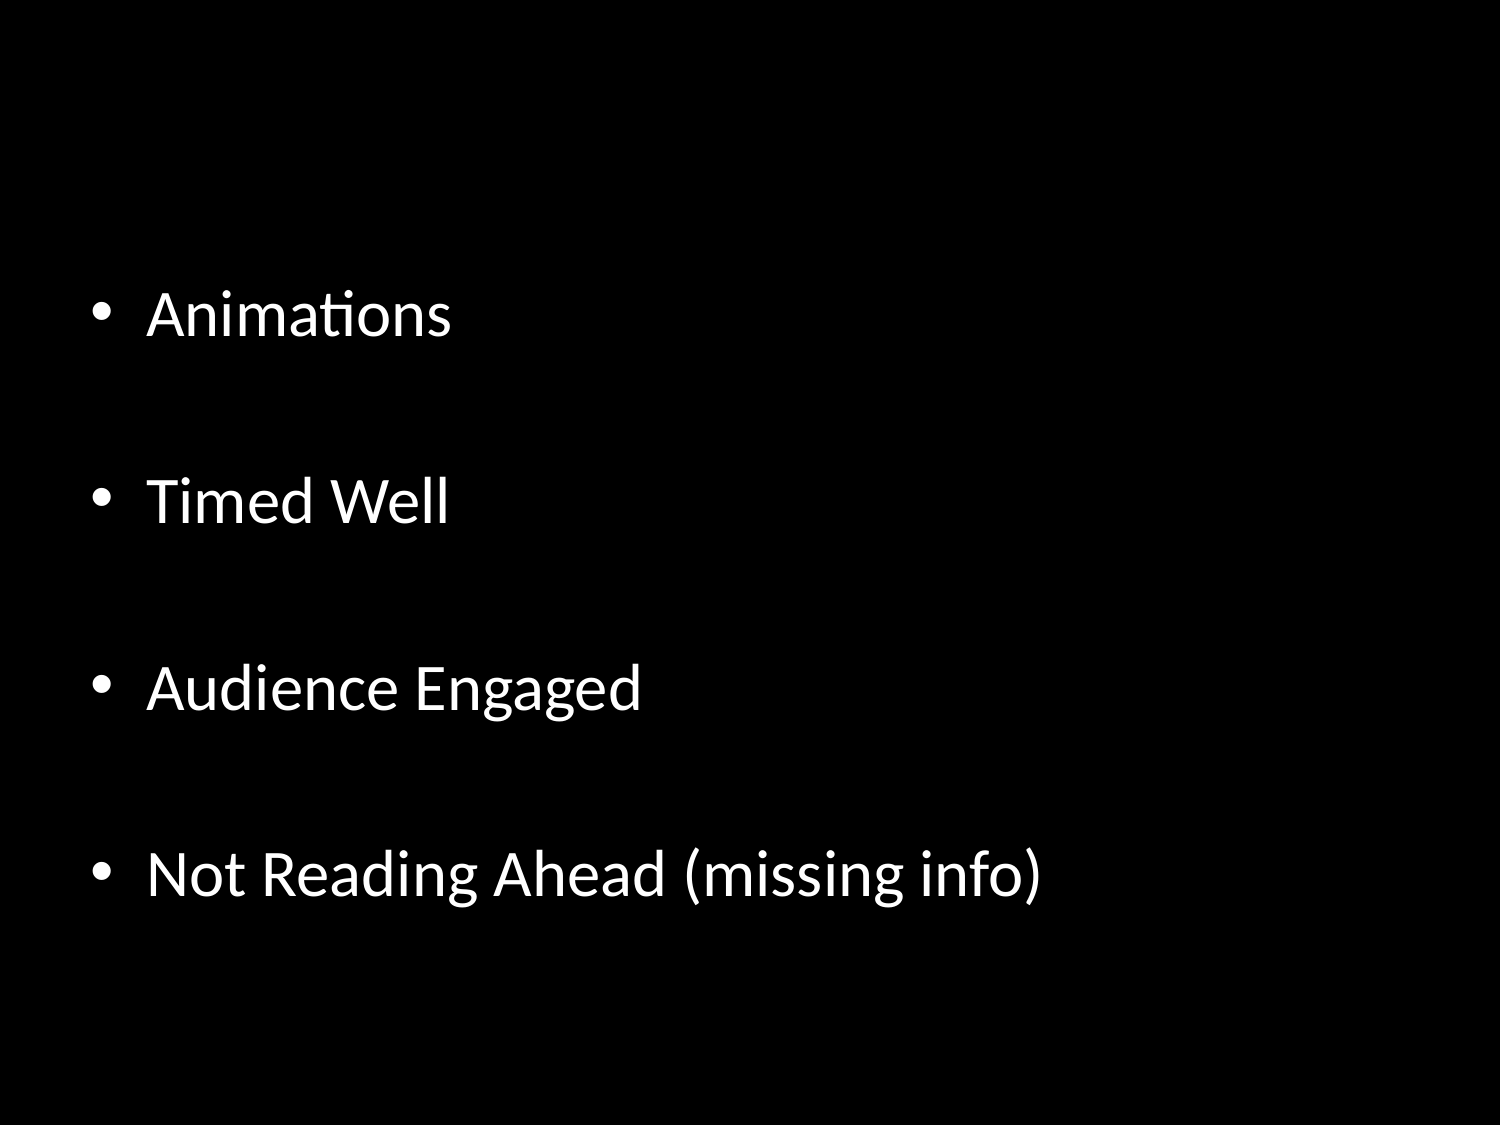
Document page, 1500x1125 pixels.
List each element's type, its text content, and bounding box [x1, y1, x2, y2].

list Animations Timed Well Audience Engaged Not Reading Ahead (missing info) [75, 262, 1425, 1005]
